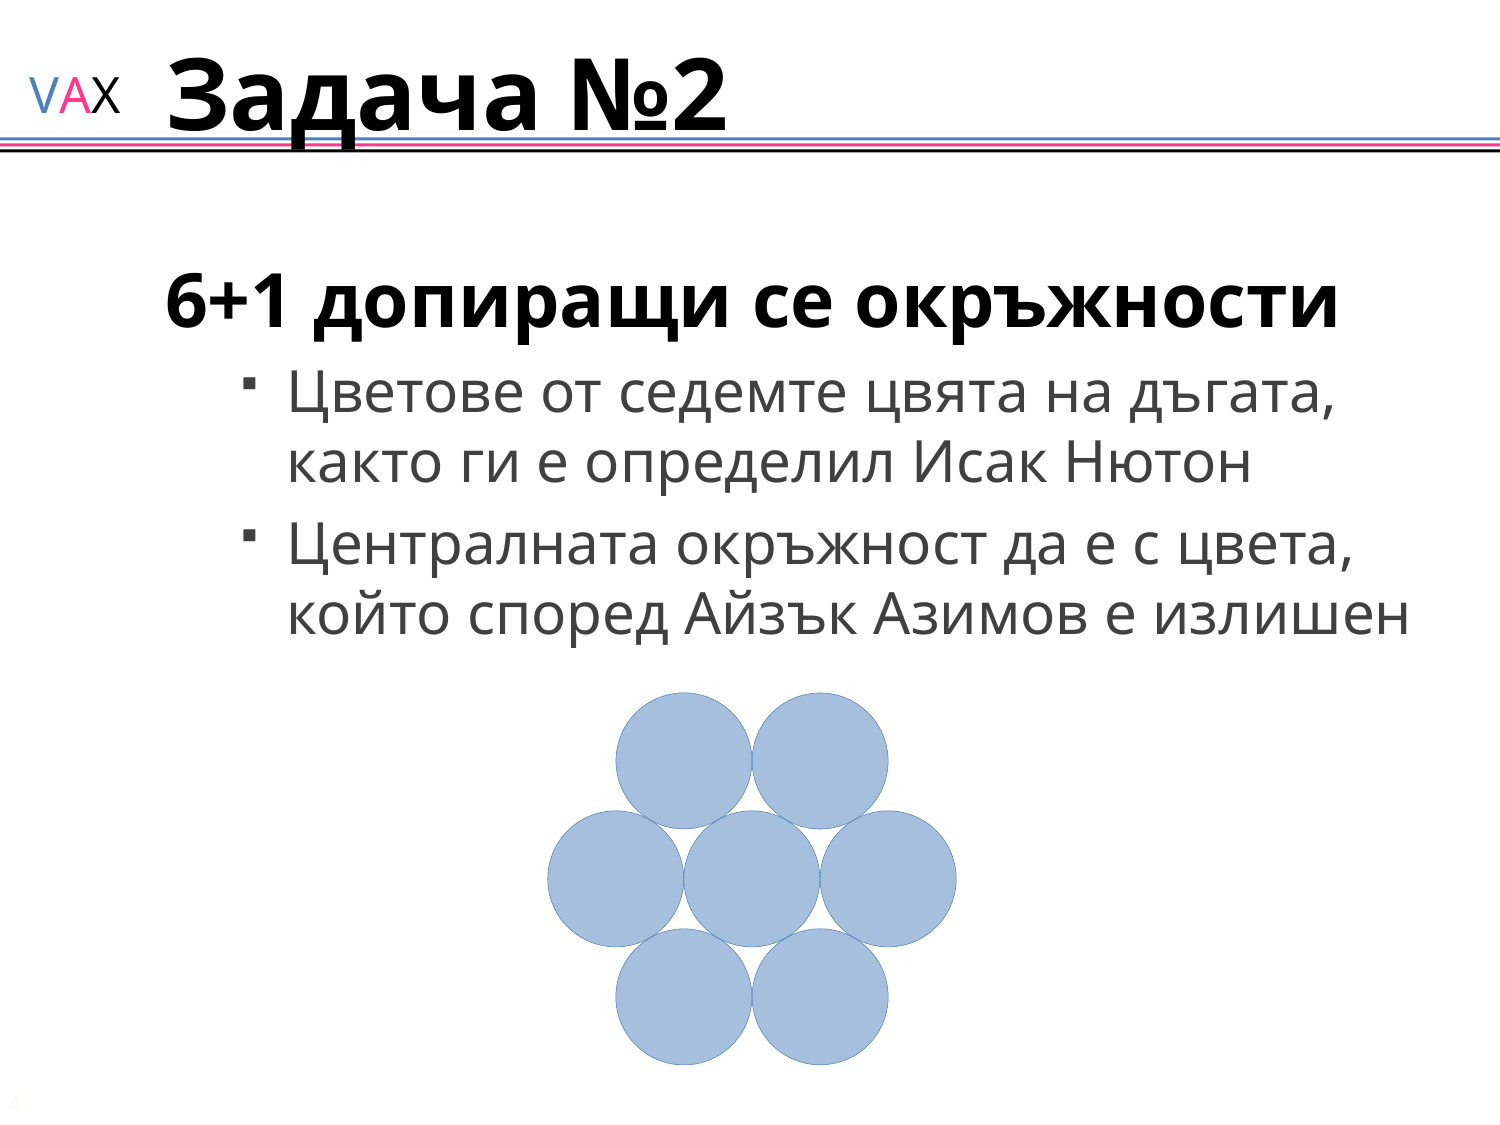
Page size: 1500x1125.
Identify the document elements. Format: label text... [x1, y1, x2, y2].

title Задача №2 [0, 37, 1500, 144]
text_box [547, 674, 957, 1084]
list 6+1 допиращи се окръжности Цветове от седемте цвята на дъгата, както ги е определил Исак Нютон Централната окръжност да е с цвета, който според Айзък Азимов е излишен [150, 200, 1488, 1113]
